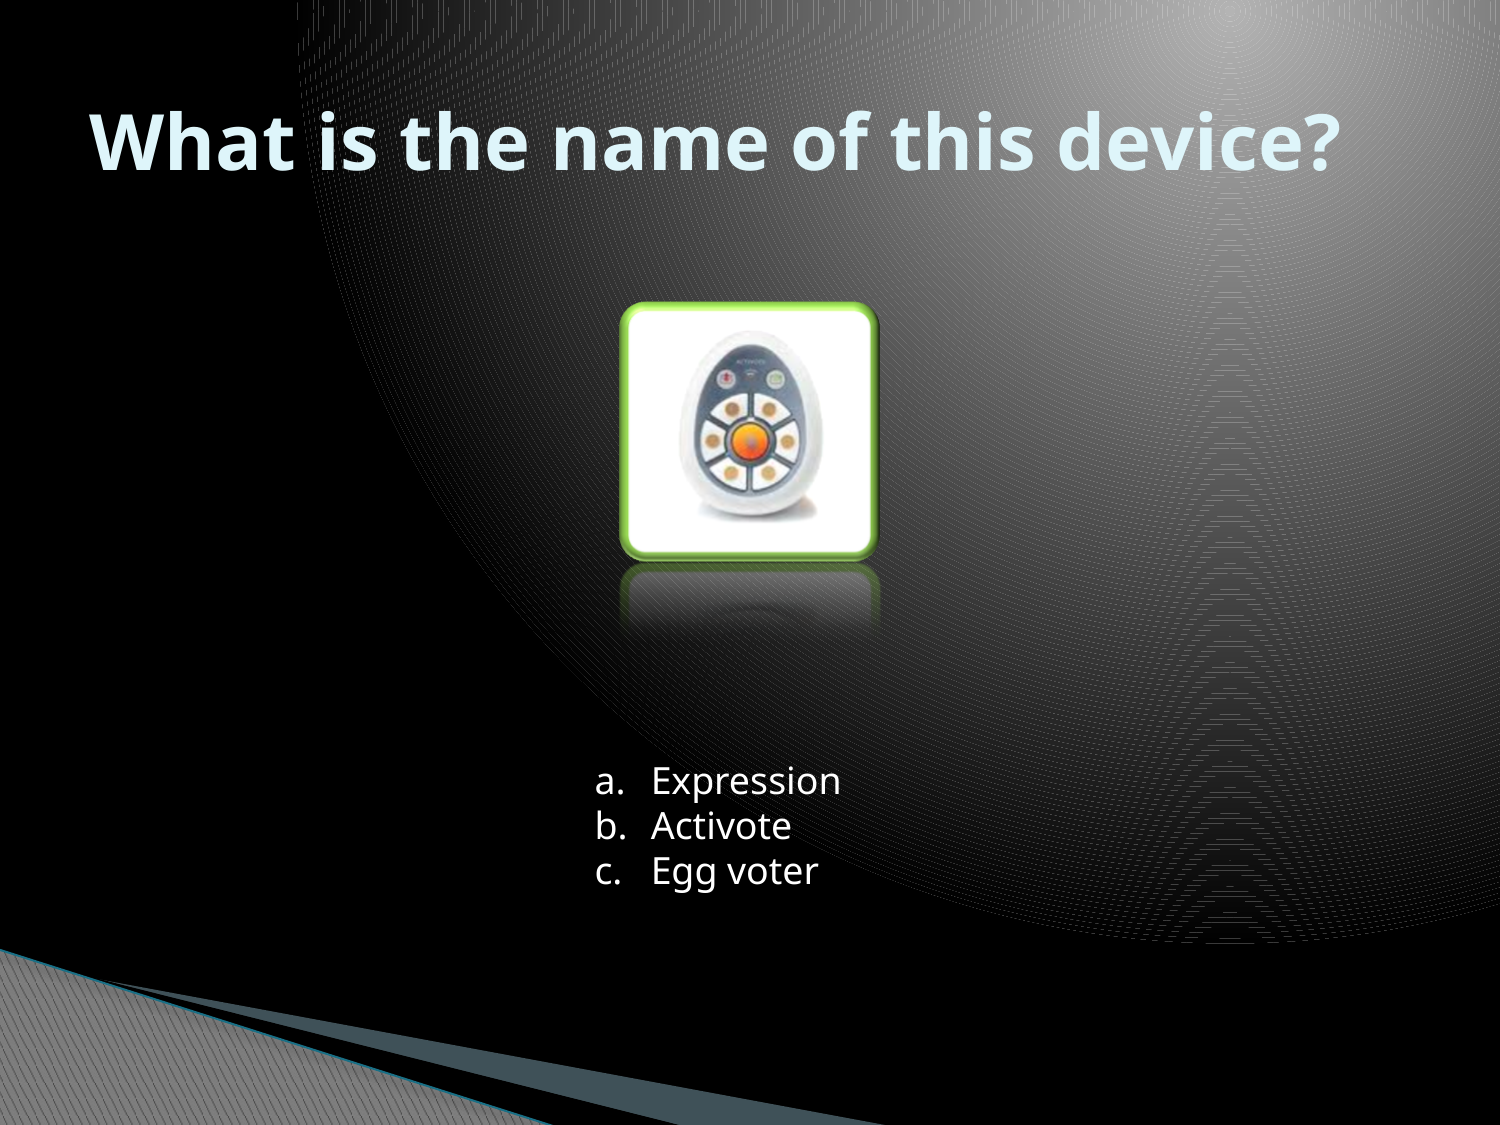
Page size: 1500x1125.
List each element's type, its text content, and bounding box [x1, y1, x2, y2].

text_box Expression Activote Egg voter [579, 749, 858, 900]
picture [615, 299, 885, 826]
title What is the name of this device? [75, 45, 1425, 233]
picture [0, 952, 543, 1125]
